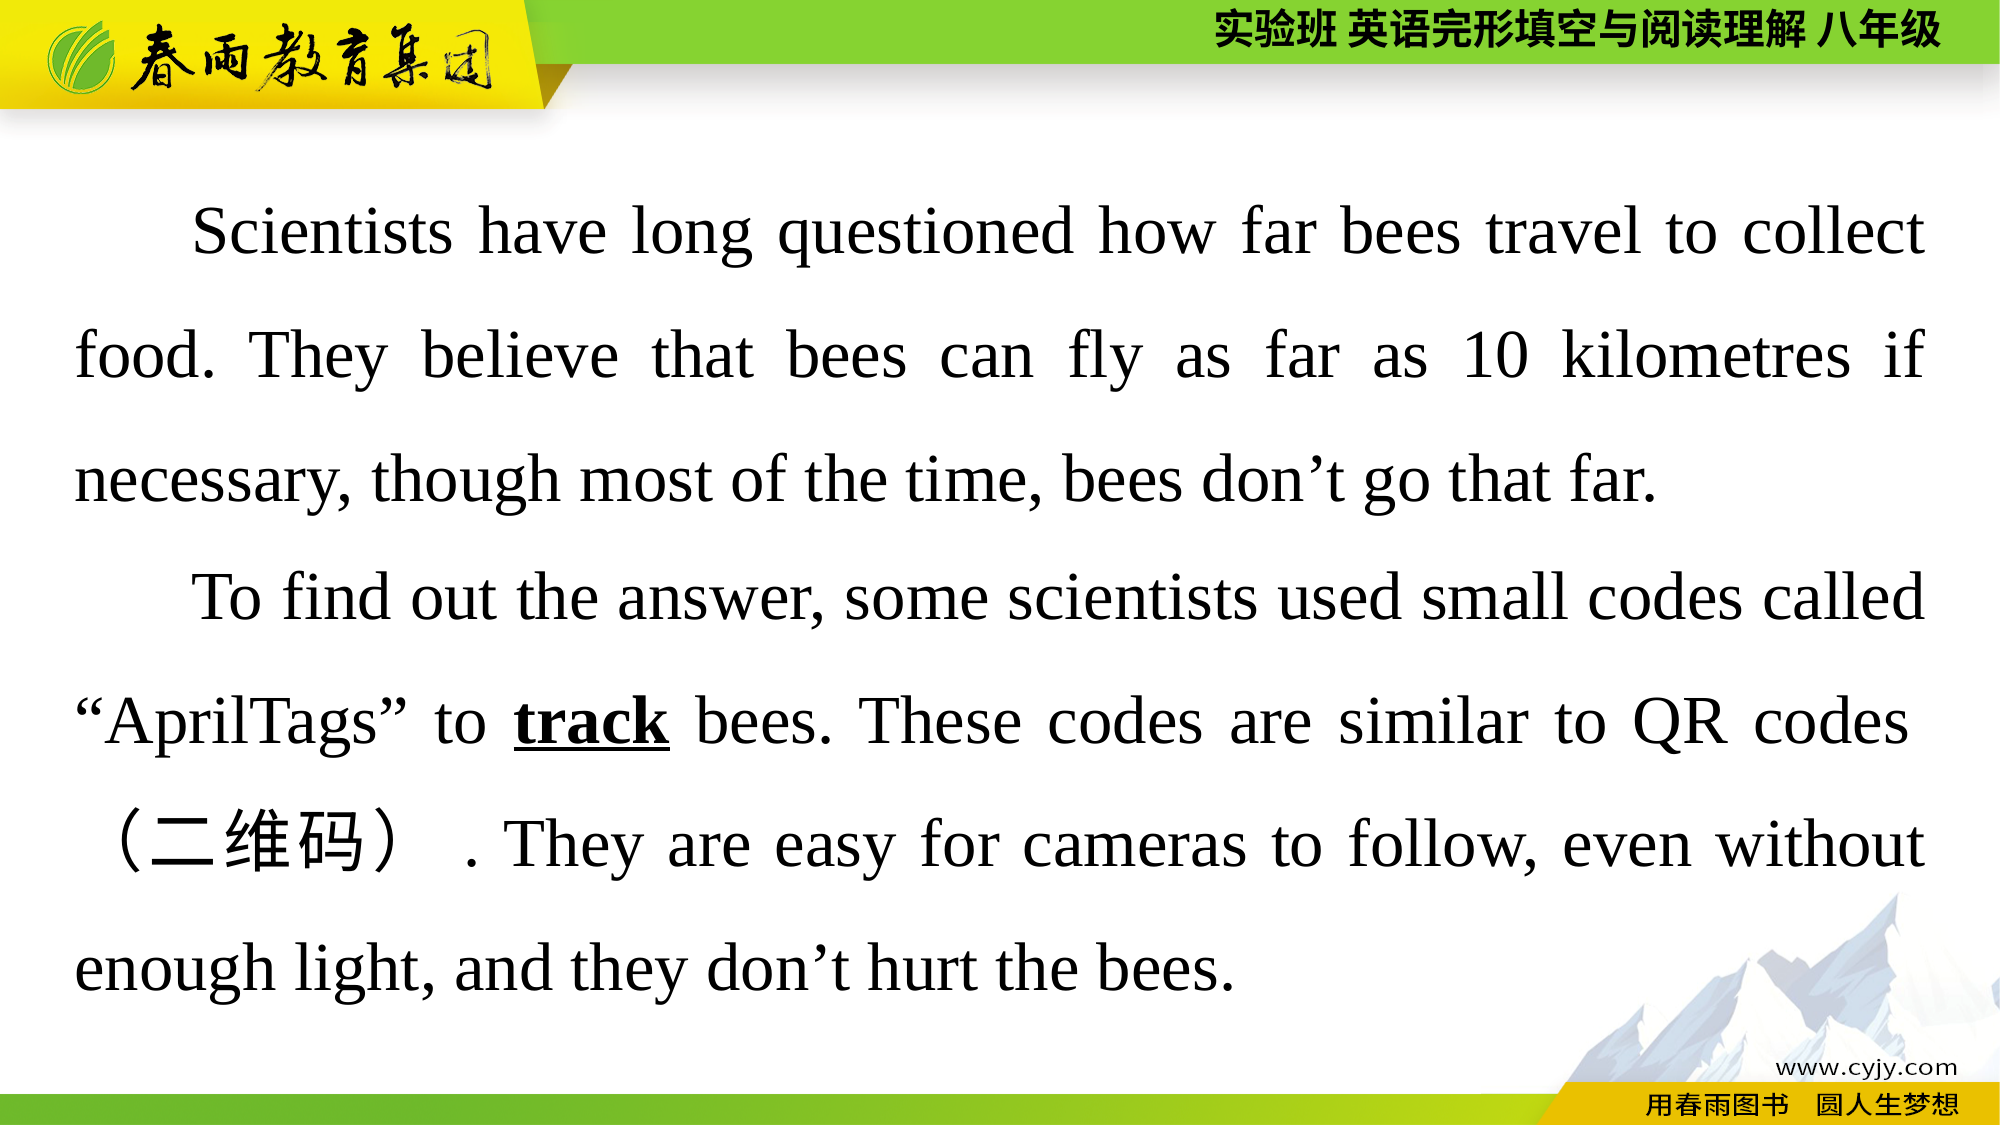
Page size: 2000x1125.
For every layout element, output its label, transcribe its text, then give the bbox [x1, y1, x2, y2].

picture [0, 0, 2000, 1125]
list Scientists have long questioned how far bees travel to collect food. They believe that bees can fly as far as 10 kilometres if necessary, though most of the time, bees don’t go that far. [59, 136, 1944, 501]
text_box To find out the answer, some scientists used small codes called “AprilTags” to track bees. These codes are similar to QR codes（二维码）. They are easy for cameras to follow, even without enough light, and they don’t hurt the bees. [59, 501, 1944, 1012]
